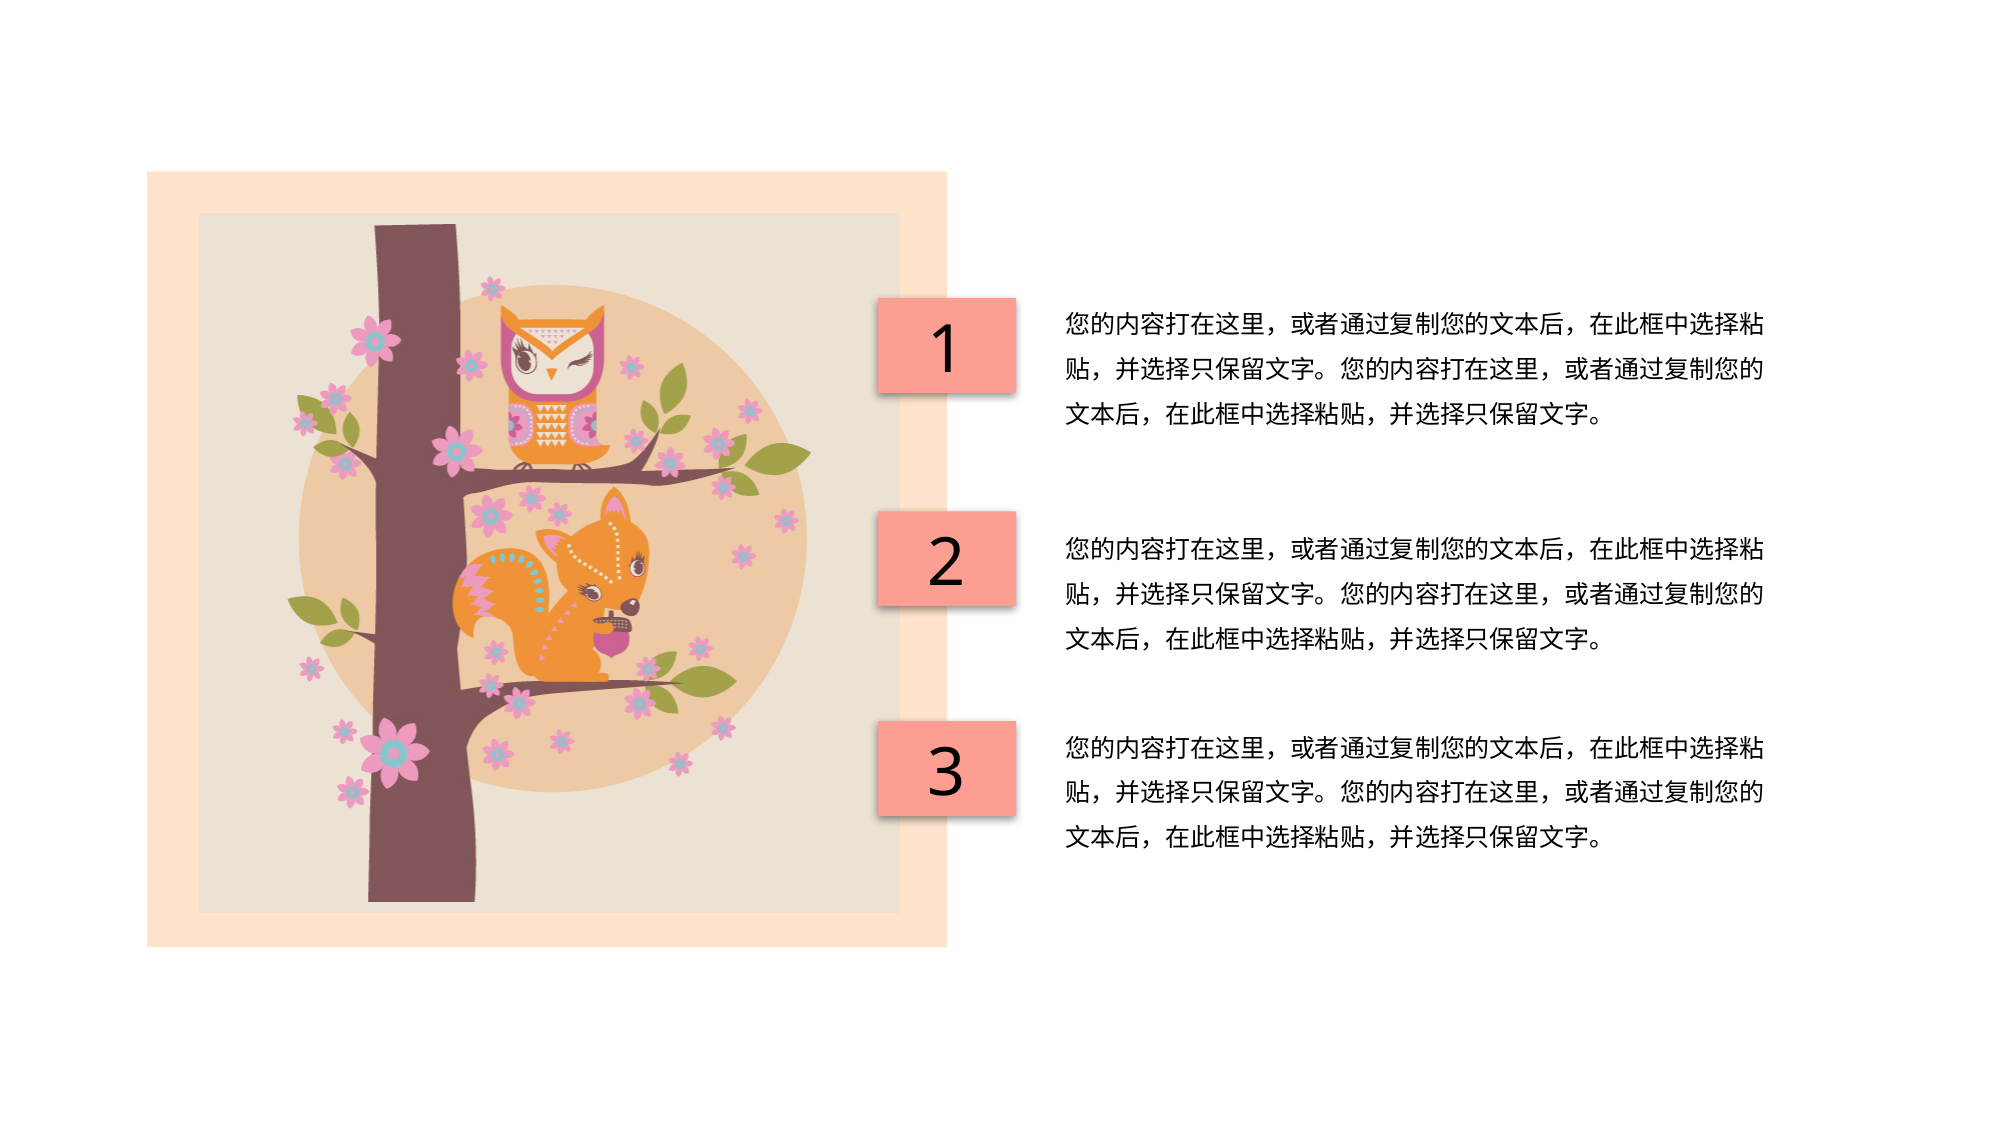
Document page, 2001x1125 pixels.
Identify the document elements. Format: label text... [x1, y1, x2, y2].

text_box 您的内容打在这里，或者通过复制您的文本后，在此框中选择粘贴，并选择只保留文字。您的内容打在这里，或者通过复制您的文本后，在此框中选择粘贴，并选择只保留文字。 [1050, 286, 1801, 436]
text_box 您的内容打在这里，或者通过复制您的文本后，在此框中选择粘贴，并选择只保留文字。您的内容打在这里，或者通过复制您的文本后，在此框中选择粘贴，并选择只保留文字。 [1050, 709, 1801, 860]
text_box 您的内容打在这里，或者通过复制您的文本后，在此框中选择粘贴，并选择只保留文字。您的内容打在这里，或者通过复制您的文本后，在此框中选择粘贴，并选择只保留文字。 [1050, 511, 1801, 661]
text_box 3 [900, 721, 1017, 816]
text_box [146, 170, 948, 948]
text_box 2 [900, 511, 1017, 606]
picture [199, 213, 900, 914]
text_box 1 [900, 298, 1017, 393]
